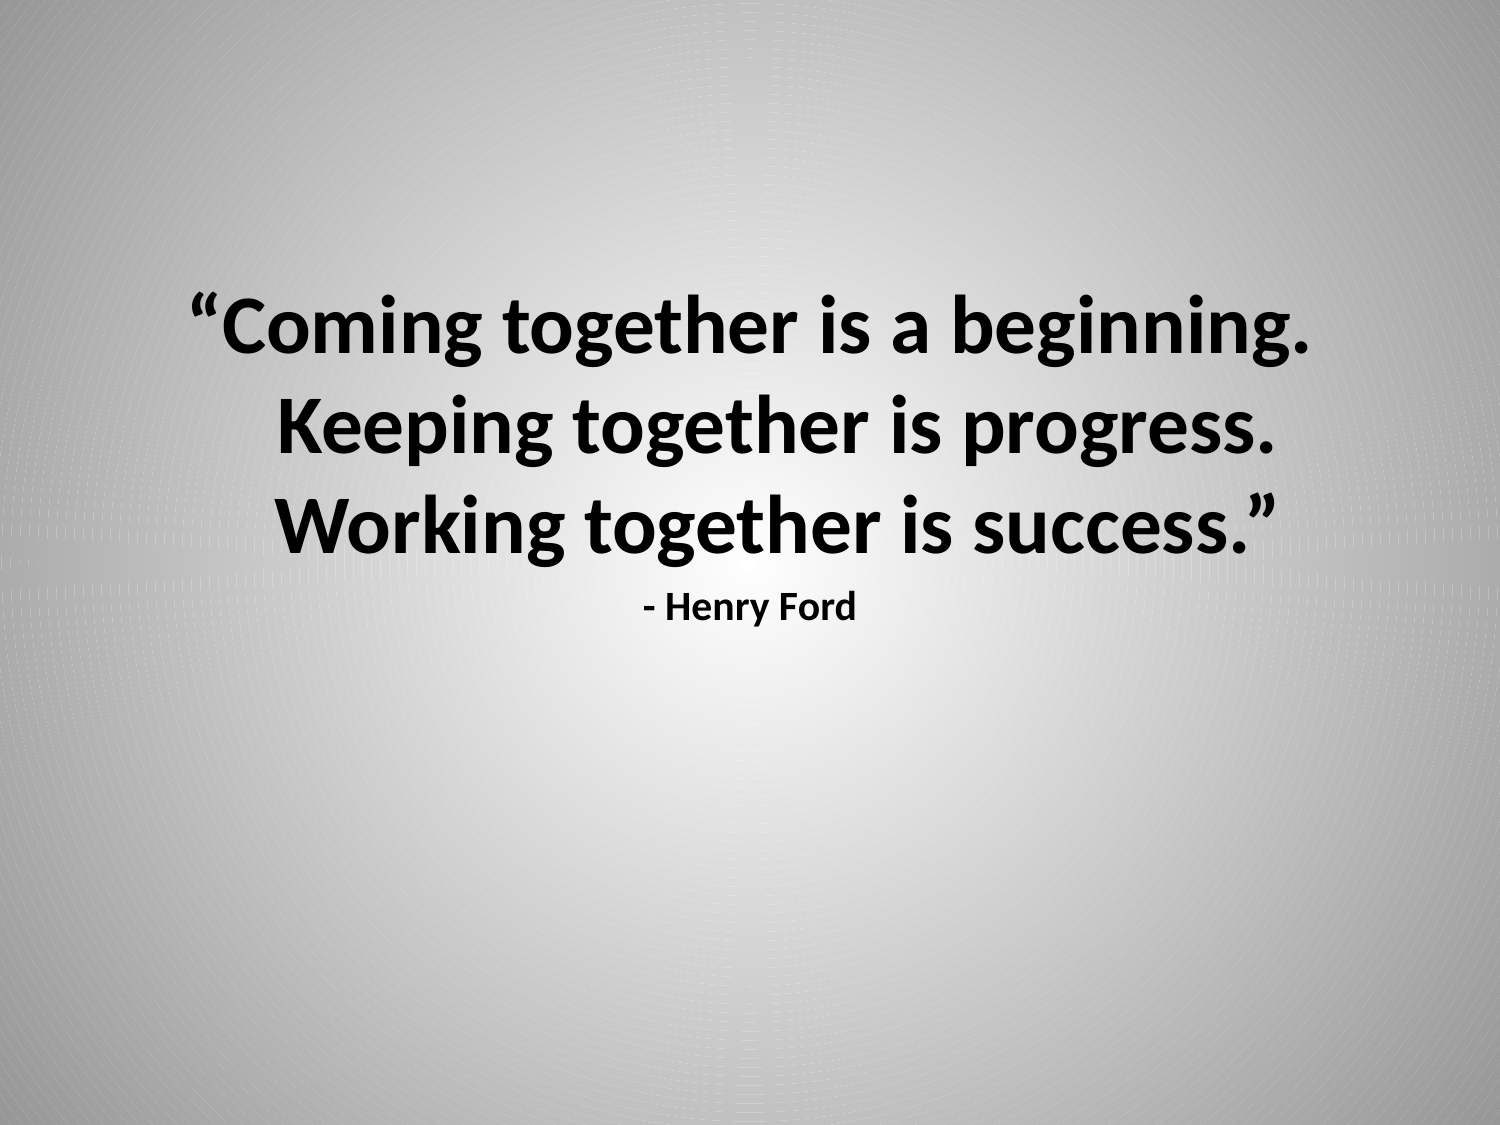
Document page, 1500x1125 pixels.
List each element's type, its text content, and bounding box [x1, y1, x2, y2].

list “Coming together is a beginning. Keeping together is progress. Working together is success.” - Henry Ford [75, 262, 1425, 1005]
